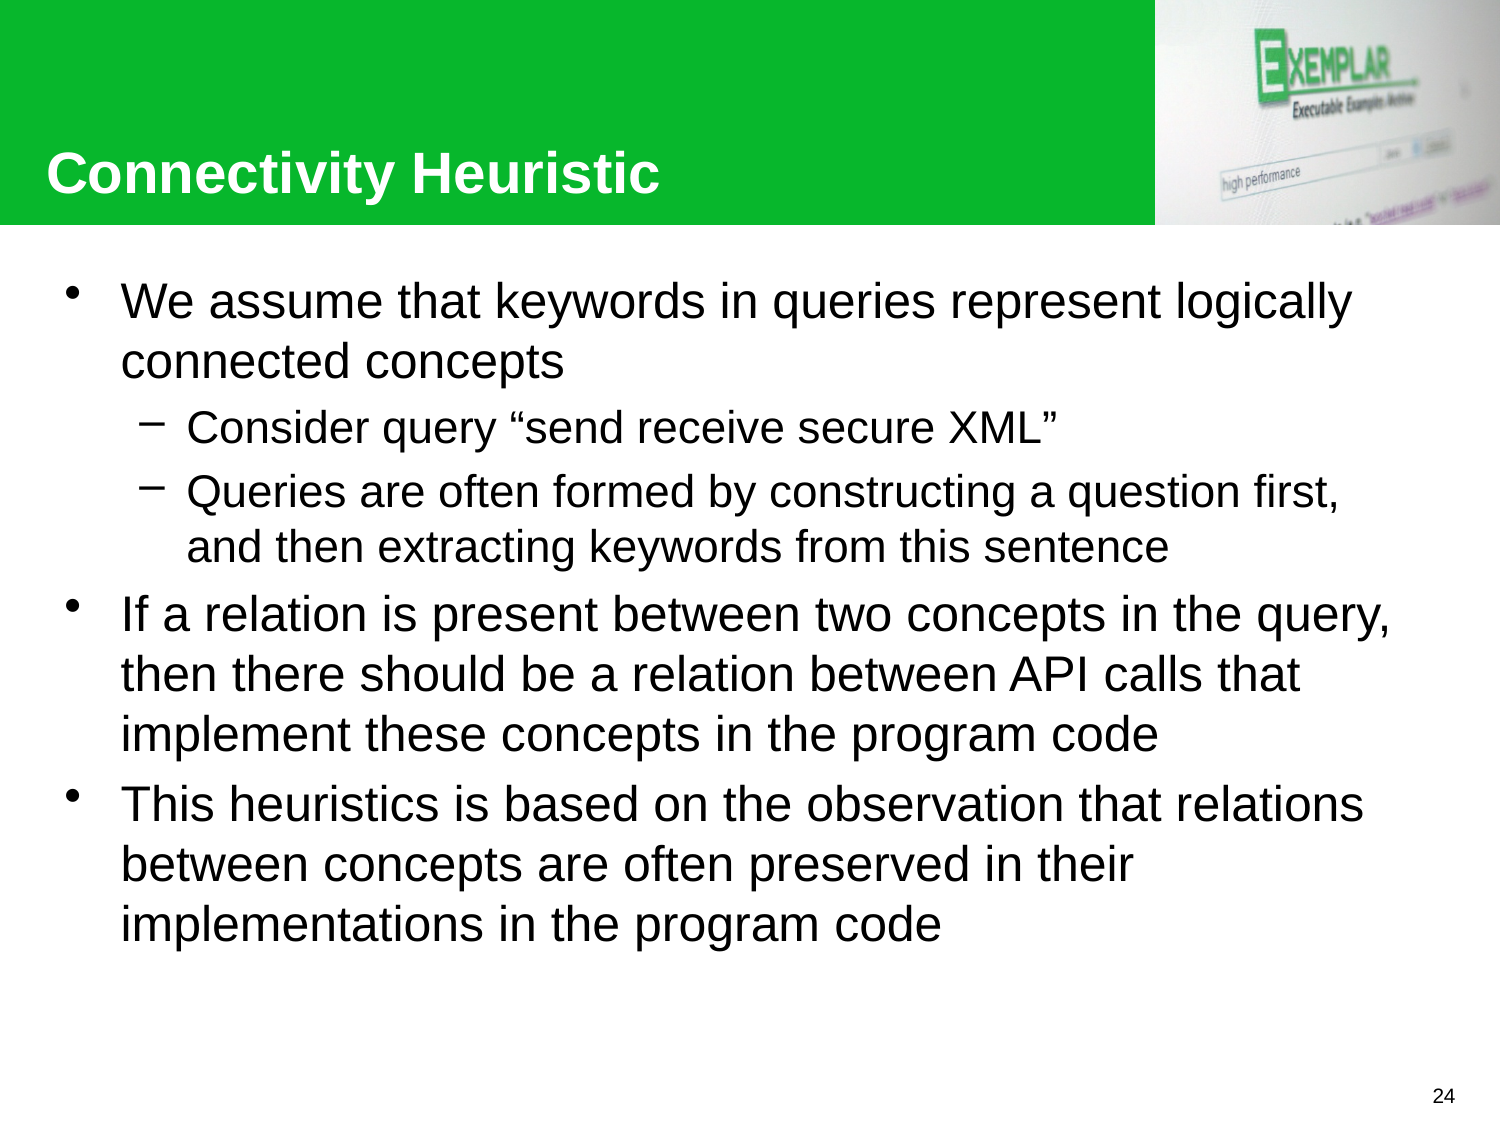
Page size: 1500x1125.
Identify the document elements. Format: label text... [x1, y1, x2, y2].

title Connectivity Heuristic [30, 39, 1122, 213]
picture [1155, 0, 1500, 225]
list We assume that keywords in queries represent logically connected concepts Consider query “send receive secure XML” Queries are often formed by constructing a question first, and then extracting keywords from this sentence If a relation is present between two concepts in the query, then there should be a relation between API calls that implement these concepts in the program code This heuristics is based on the observation that relations between concepts are often preserved in their implementations in the program code [48, 260, 1442, 986]
slide_number 24 [1191, 1070, 1471, 1116]
